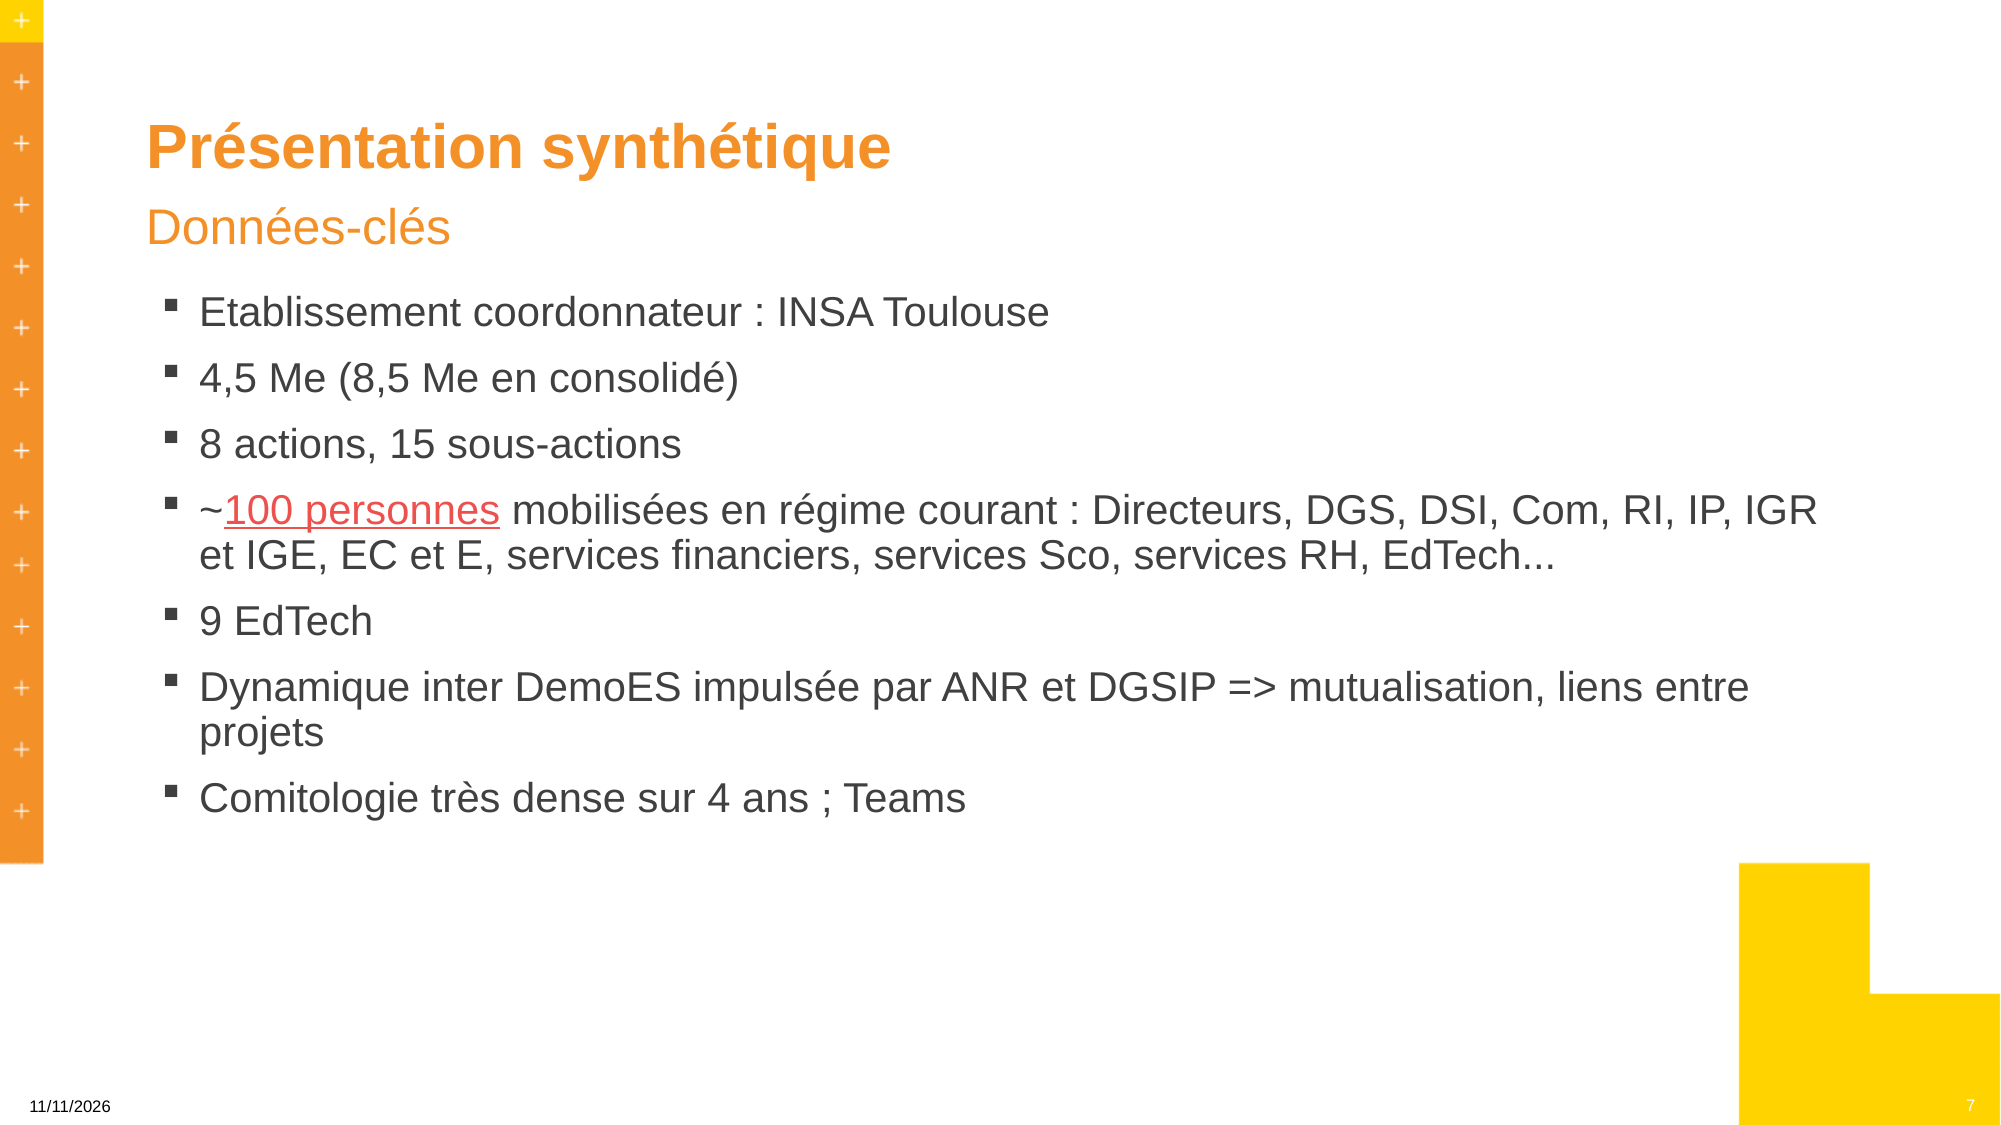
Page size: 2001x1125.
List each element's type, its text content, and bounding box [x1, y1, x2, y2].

title Présentation synthétique [146, 114, 1413, 199]
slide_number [23, 1085, 474, 1125]
picture [0, 0, 2001, 1125]
slide_number 7 [1531, 1084, 1982, 1125]
text_box Etablissement coordonnateur : INSA Toulouse 4,5 Me (8,5 Me en consolidé) 8 actions, 15 sous-actions ~100 personnes mobilisées en régime courant : Directeurs, DGS, DSI, Com, RI, IP, IGR et IGE, EC et E, services financiers, services Sco, services RH, EdTech... 9 EdTech Dynamique inter DemoES impulsée par ANR et DGSIP => mutualisation, liens entre projets Comitologie très dense sur 4 ans ; Teams [146, 294, 1842, 999]
text_box Données-clés [145, 201, 1851, 294]
